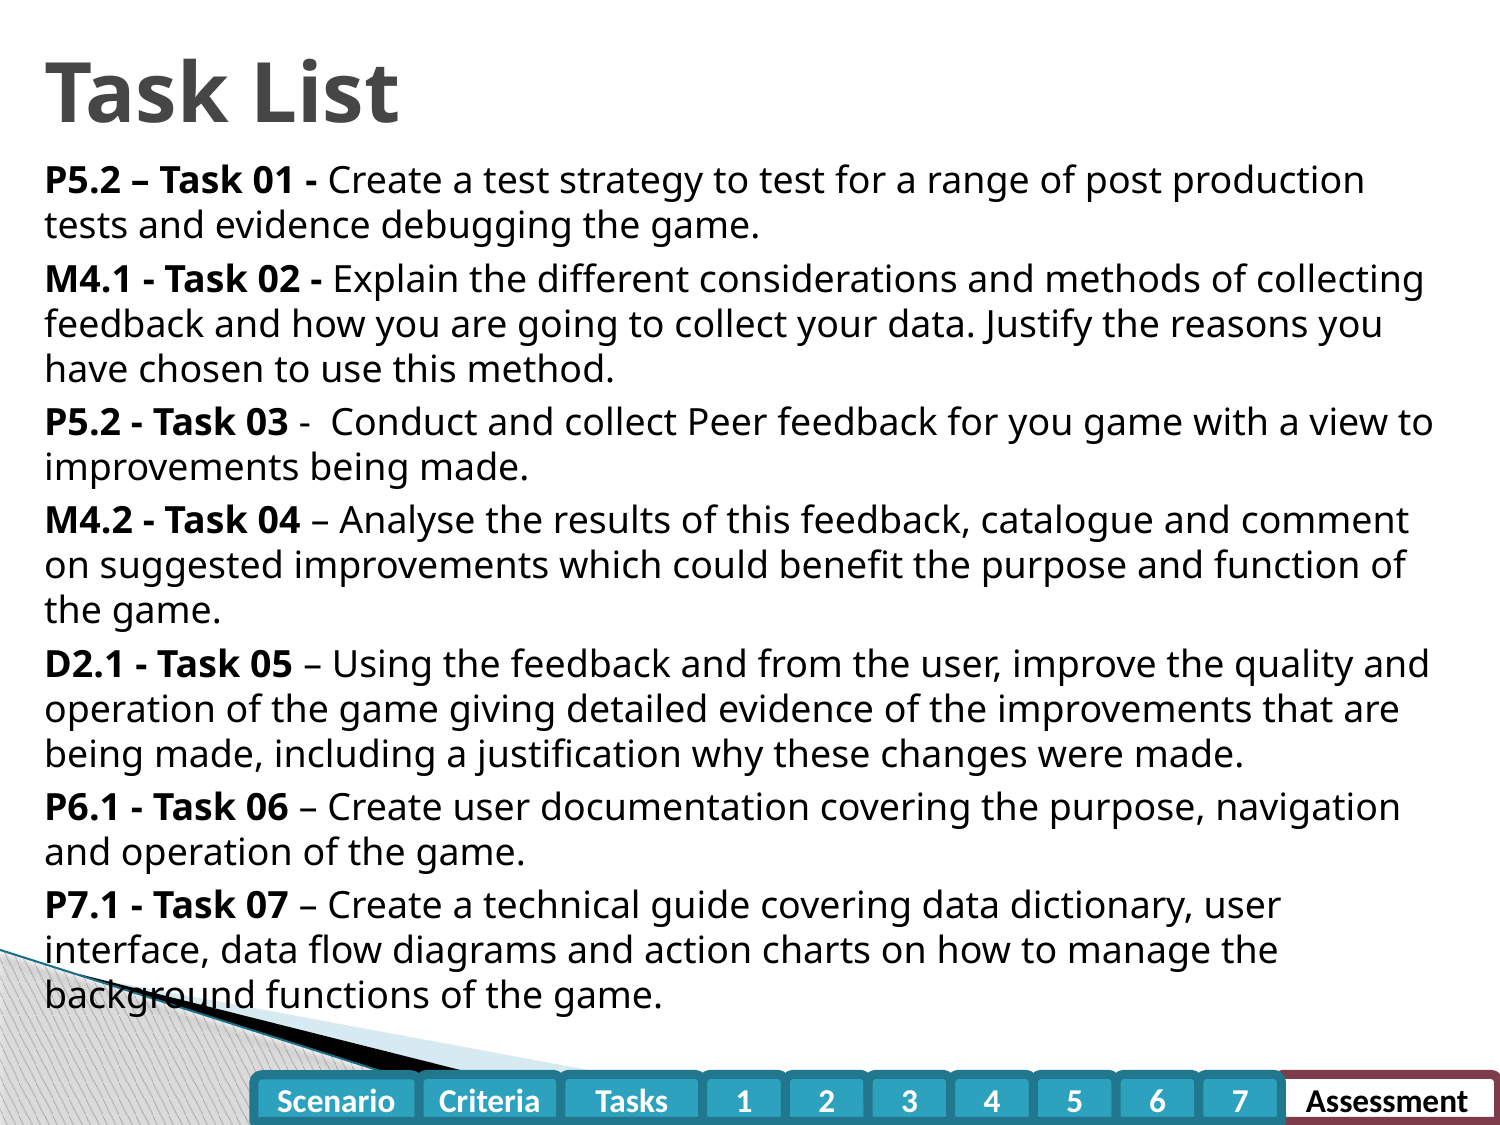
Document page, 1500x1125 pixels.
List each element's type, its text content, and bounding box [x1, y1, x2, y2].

text_box 3 [863, 1069, 950, 1125]
text_box 1 [698, 1069, 785, 1125]
text_box 5 [1028, 1069, 1116, 1125]
text_box 4 [946, 1069, 1033, 1125]
text_box 7 [1194, 1069, 1287, 1125]
list P5.2 – Task 01 - Create a test strategy to test for a range of post production tests and evidence debugging the game. M4.1 - Task 02 - Explain the different considerations and methods of collecting feedback and how you are going to collect your data. Justify the reasons you have chosen to use this method. P5.2 - Task 03 - Conduct and collect Peer feedback for you game with a view to improvements being made. M4.2 - Task 04 – Analyse the results of this feedback, catalogue and comment on suggested improvements which could benefit the purpose and function of the game. D2.1 - Task 05 – Using the feedback and from the user, improve the quality and operation of the game giving detailed evidence of the improvements that are being made, including a justification why these changes were made. P6.1 - Task 06 – Create user documentation covering the purpose, navigation and operation of the game. P7.1 - Task 07 – Create a technical guide covering data dictionary, user interface, data flow diagrams and action charts on how to manage the background functions of the game. [29, 149, 1471, 1035]
title Task List [29, 30, 1447, 147]
text_box Tasks [556, 1069, 702, 1125]
text_box 2 [780, 1069, 868, 1125]
text_box Criteria [414, 1069, 560, 1125]
text_box Scenario [249, 1070, 419, 1125]
text_box Assessment [1279, 1069, 1500, 1125]
text_box 6 [1111, 1069, 1198, 1125]
